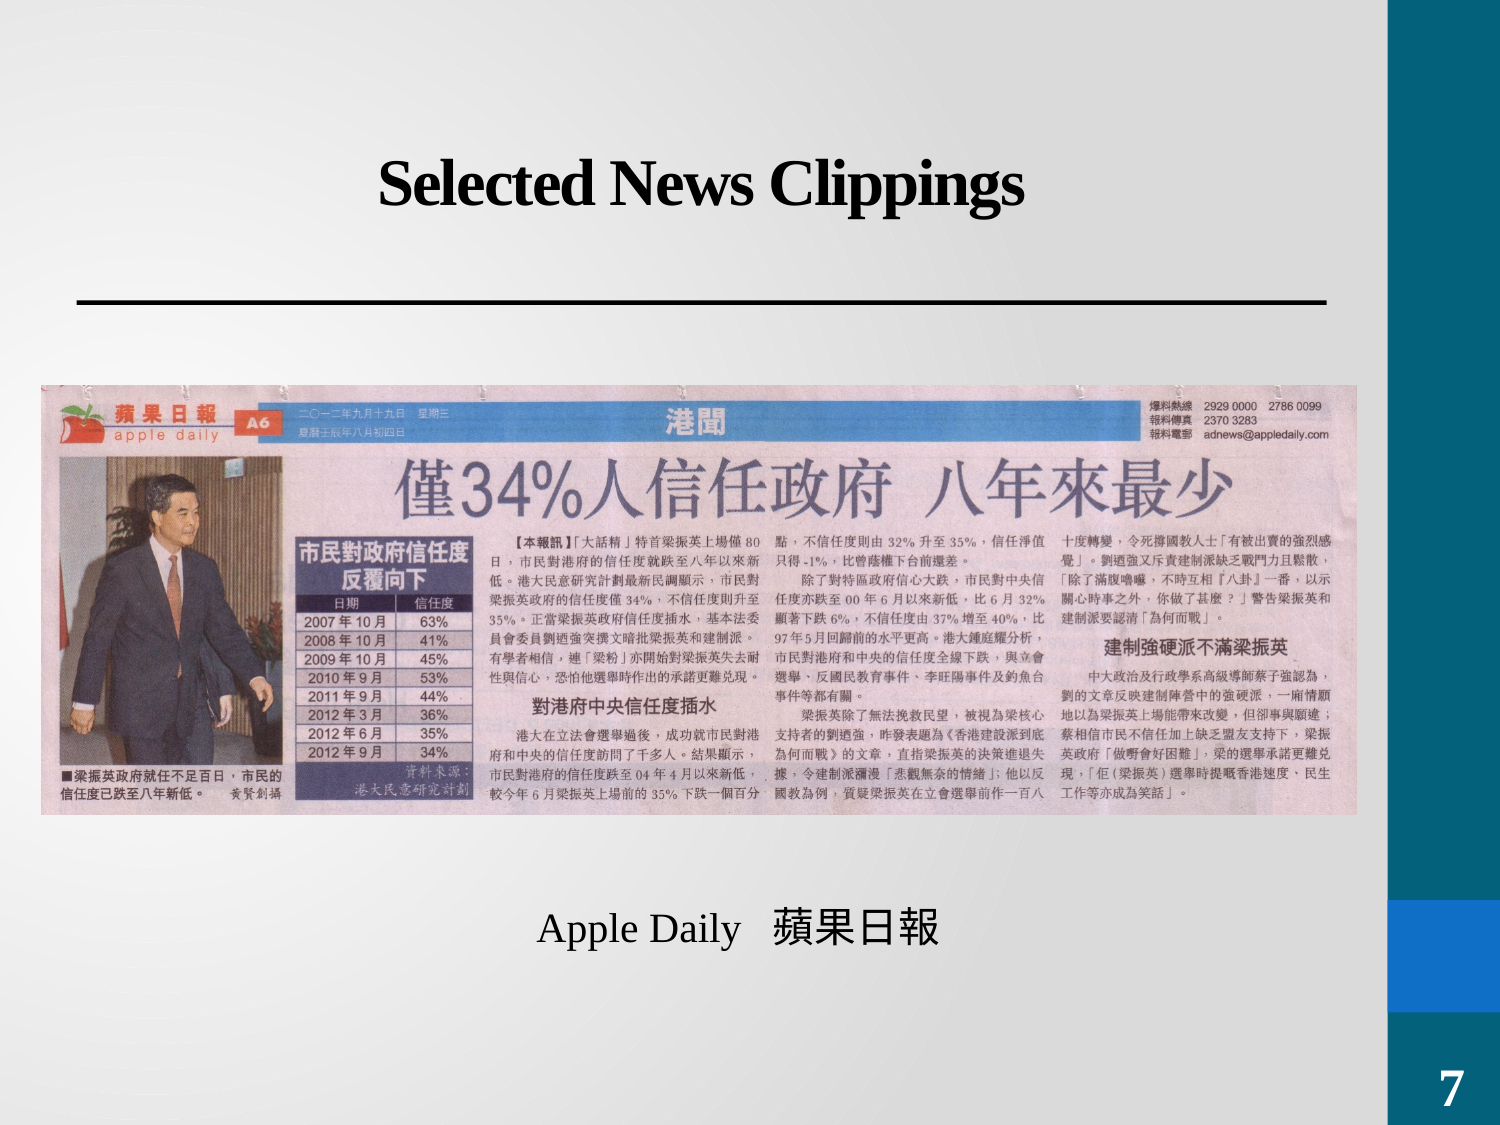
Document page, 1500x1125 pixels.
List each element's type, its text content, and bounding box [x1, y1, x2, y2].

text_box 7 [1403, 1045, 1500, 1125]
title Selected News Clippings [76, 137, 1327, 222]
text_box Apple Daily 蘋果日報 [407, 893, 1069, 958]
picture [40, 384, 1358, 815]
